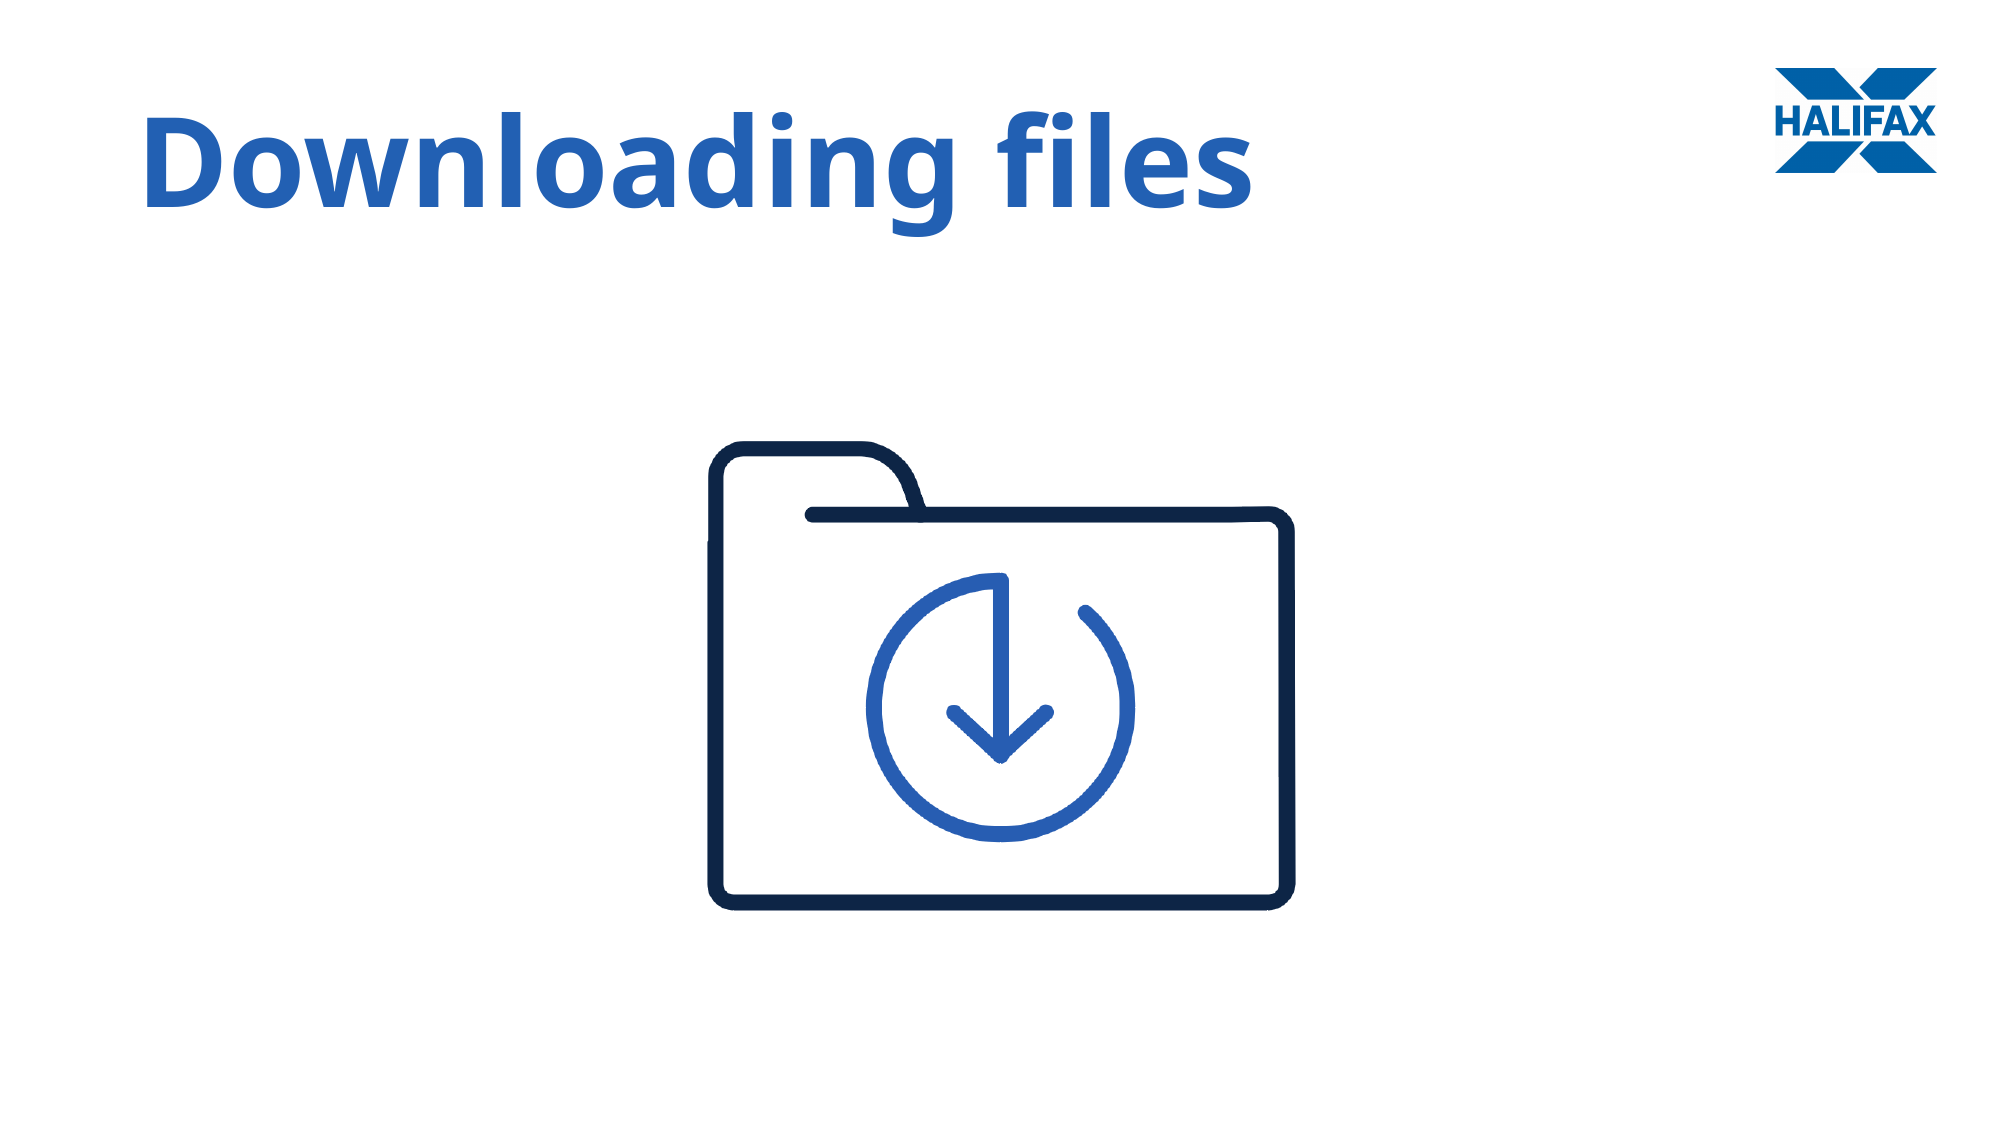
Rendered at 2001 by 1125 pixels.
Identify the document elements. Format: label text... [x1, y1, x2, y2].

picture [1775, 68, 1937, 173]
list Downloading files [121, 75, 1579, 221]
picture [564, 286, 1436, 1125]
